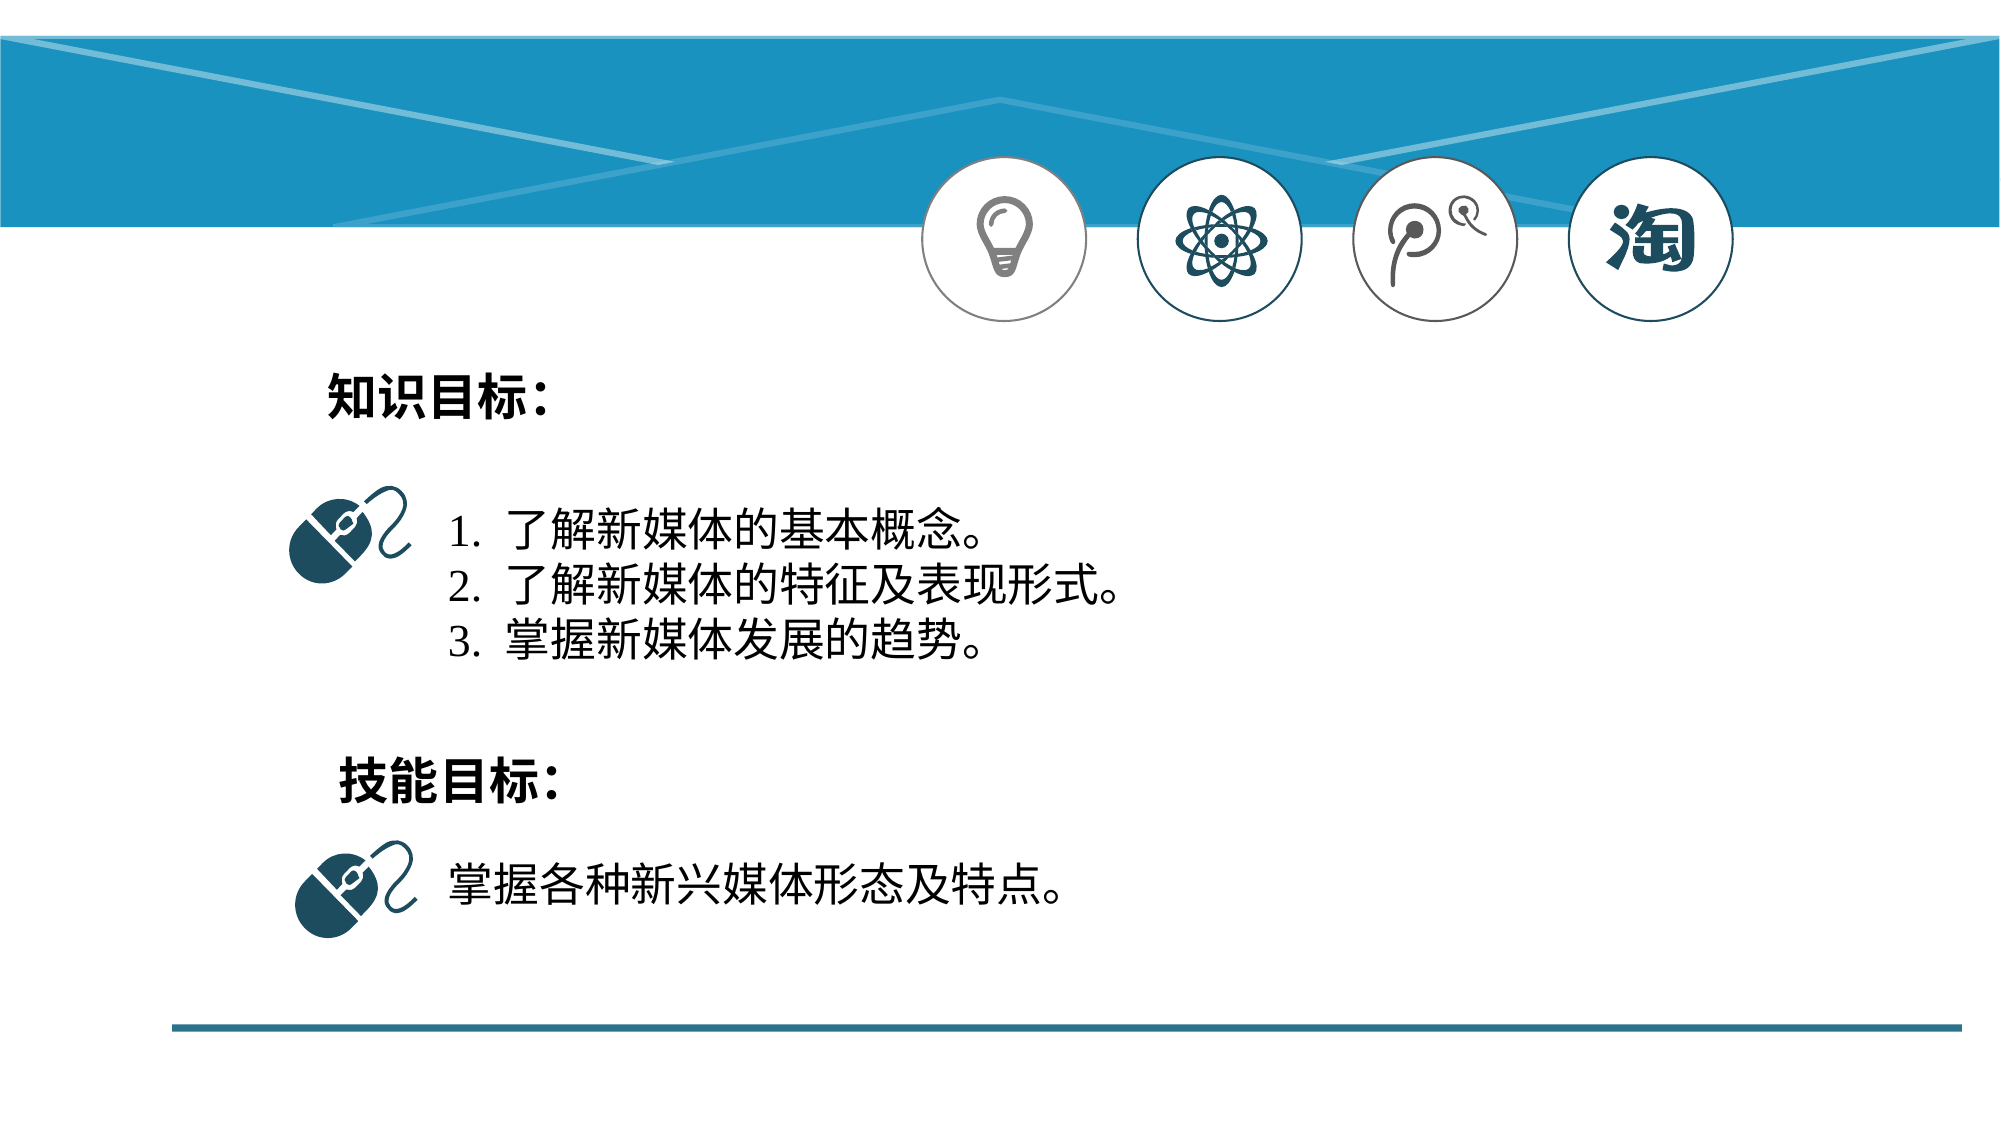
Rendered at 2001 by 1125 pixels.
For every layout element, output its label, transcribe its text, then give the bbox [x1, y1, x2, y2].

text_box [285, 484, 412, 587]
text_box [171, 1023, 1963, 1033]
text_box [1175, 194, 1268, 288]
text_box [1136, 228, 1303, 323]
text_box [1352, 228, 1519, 323]
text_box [1605, 199, 1696, 279]
text_box 1. 了解新媒体的基本概念。 2. 了解新媒体的特征及表现形式。 3. 掌握新媒体发展的趋势。 [433, 493, 1516, 674]
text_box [1388, 193, 1488, 288]
text_box 知识目标： [313, 358, 606, 433]
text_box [0, 35, 2000, 228]
text_box 掌握各种新兴媒体形态及特点。 [433, 848, 1516, 918]
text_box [291, 838, 418, 942]
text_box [922, 157, 1087, 321]
text_box [1567, 228, 1734, 323]
text_box 技能目标： [324, 742, 604, 817]
